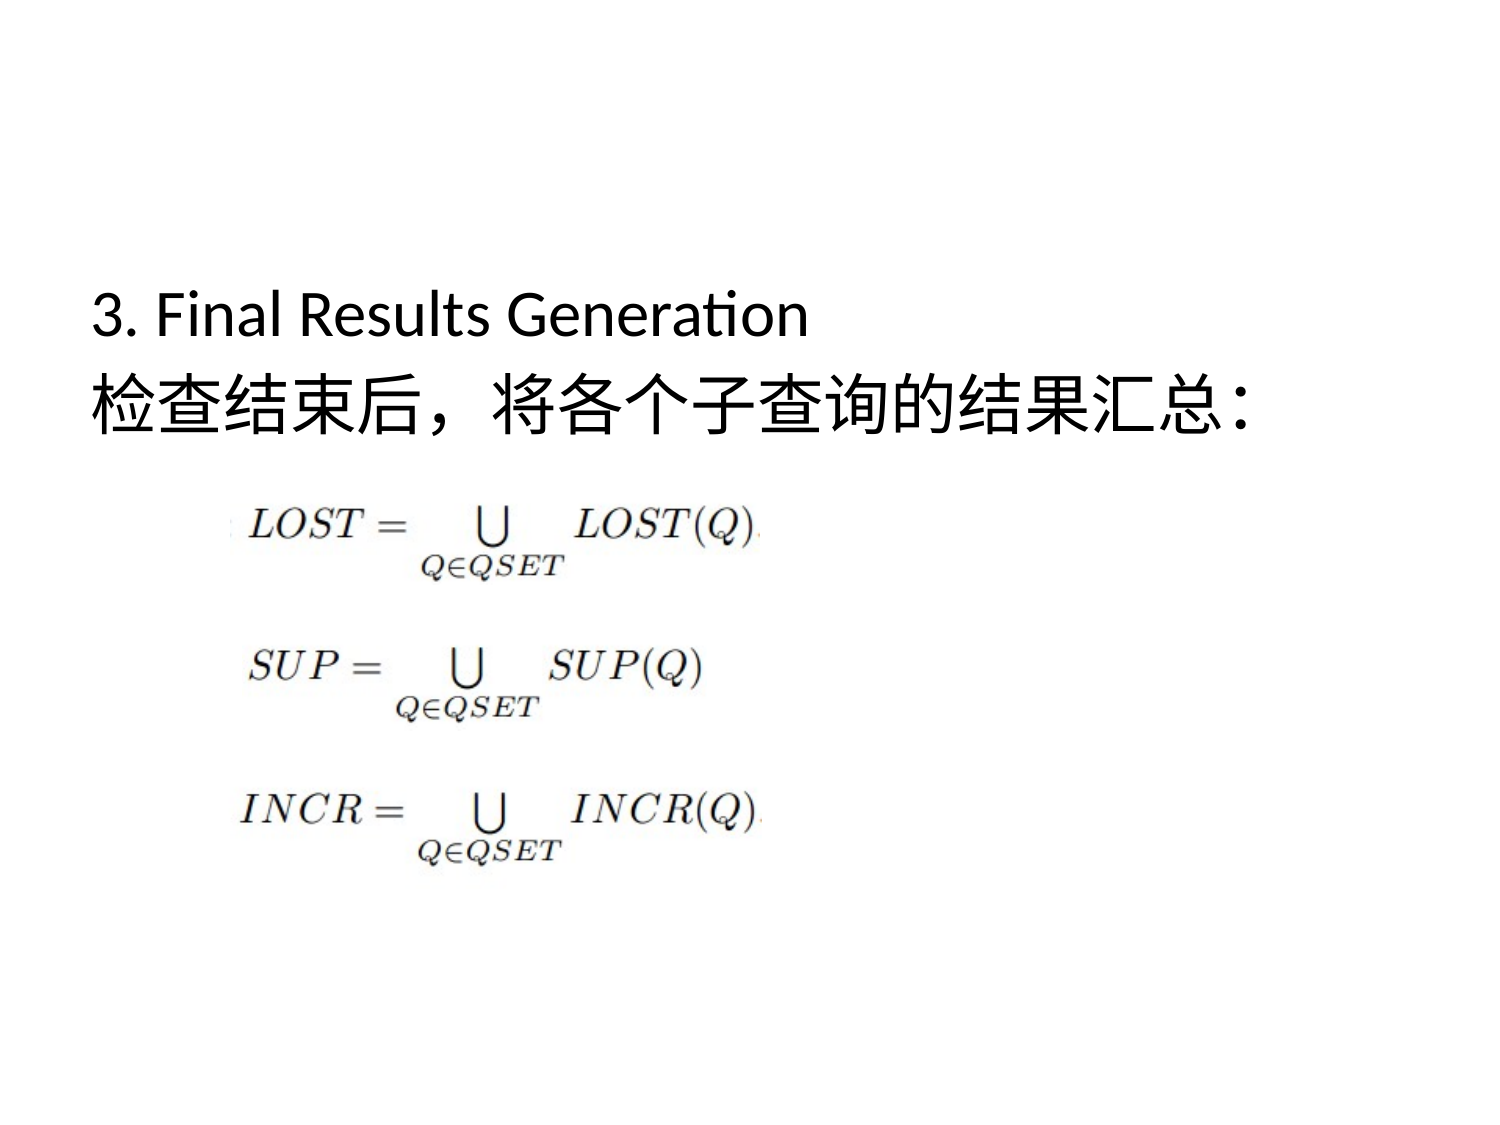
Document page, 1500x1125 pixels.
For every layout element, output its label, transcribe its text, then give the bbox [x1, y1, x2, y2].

picture [241, 621, 707, 732]
list 3. Final Results Generation 检查结束后，将各个子查询的结果汇总： [75, 262, 1425, 1005]
picture [206, 762, 762, 892]
picture [229, 479, 761, 585]
